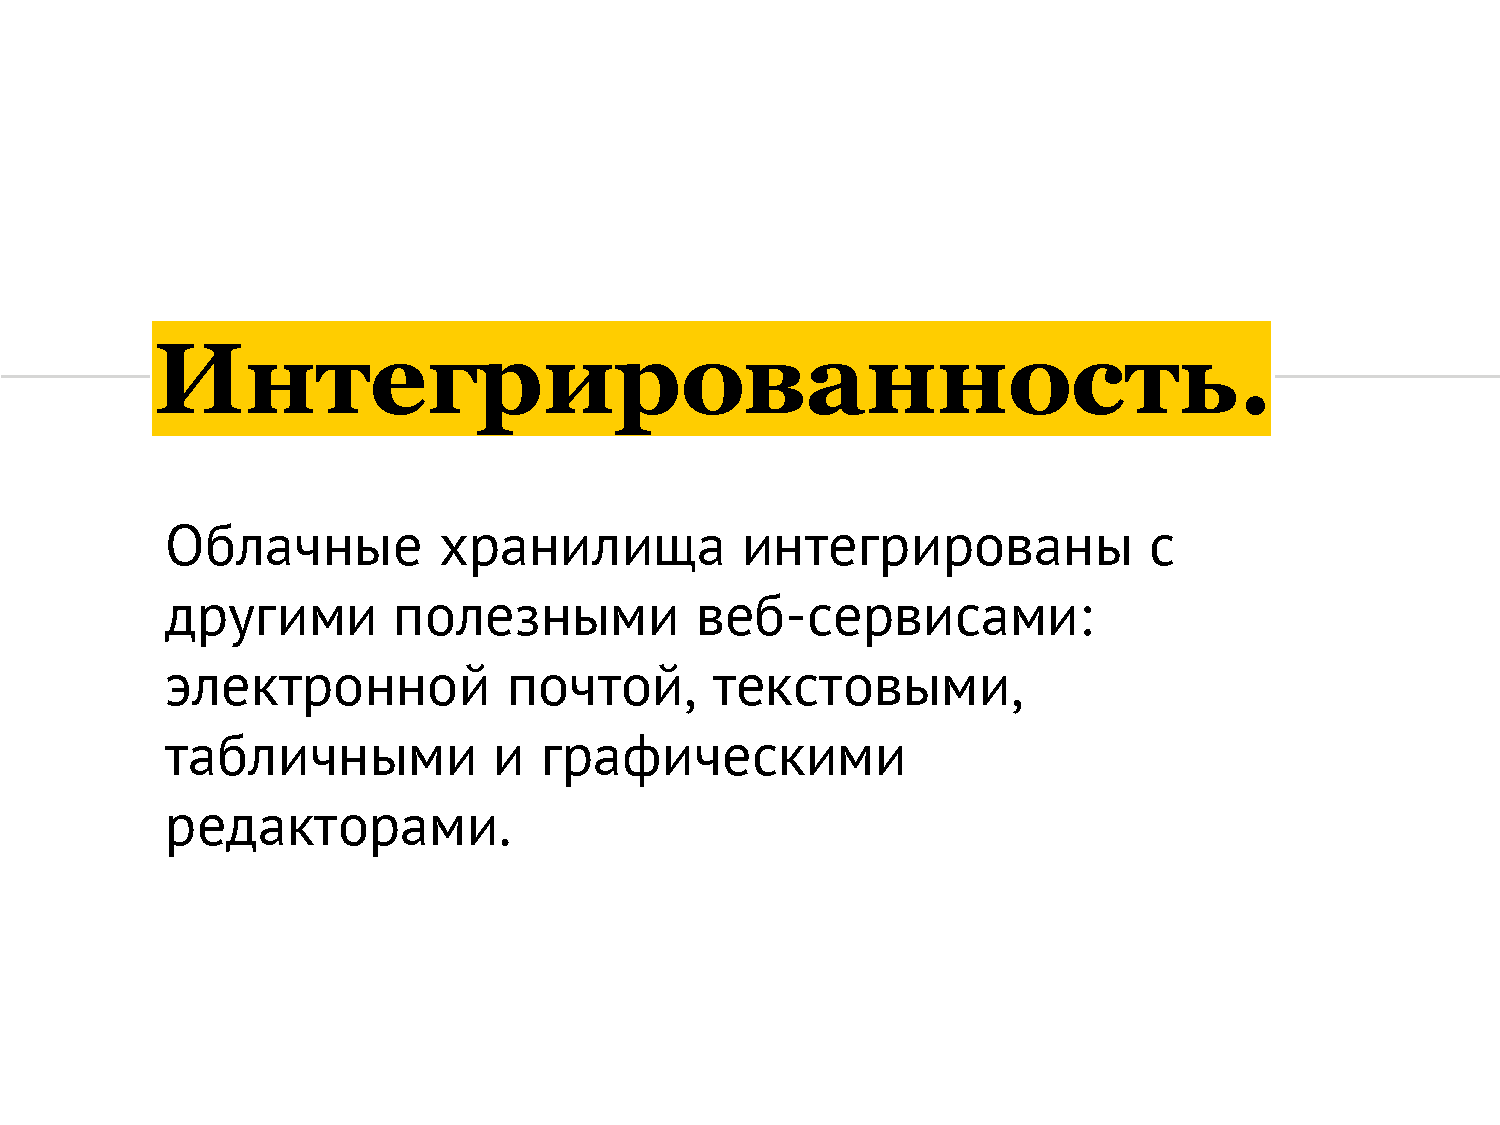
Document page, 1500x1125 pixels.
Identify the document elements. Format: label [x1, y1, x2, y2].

picture [0, 141, 1500, 987]
